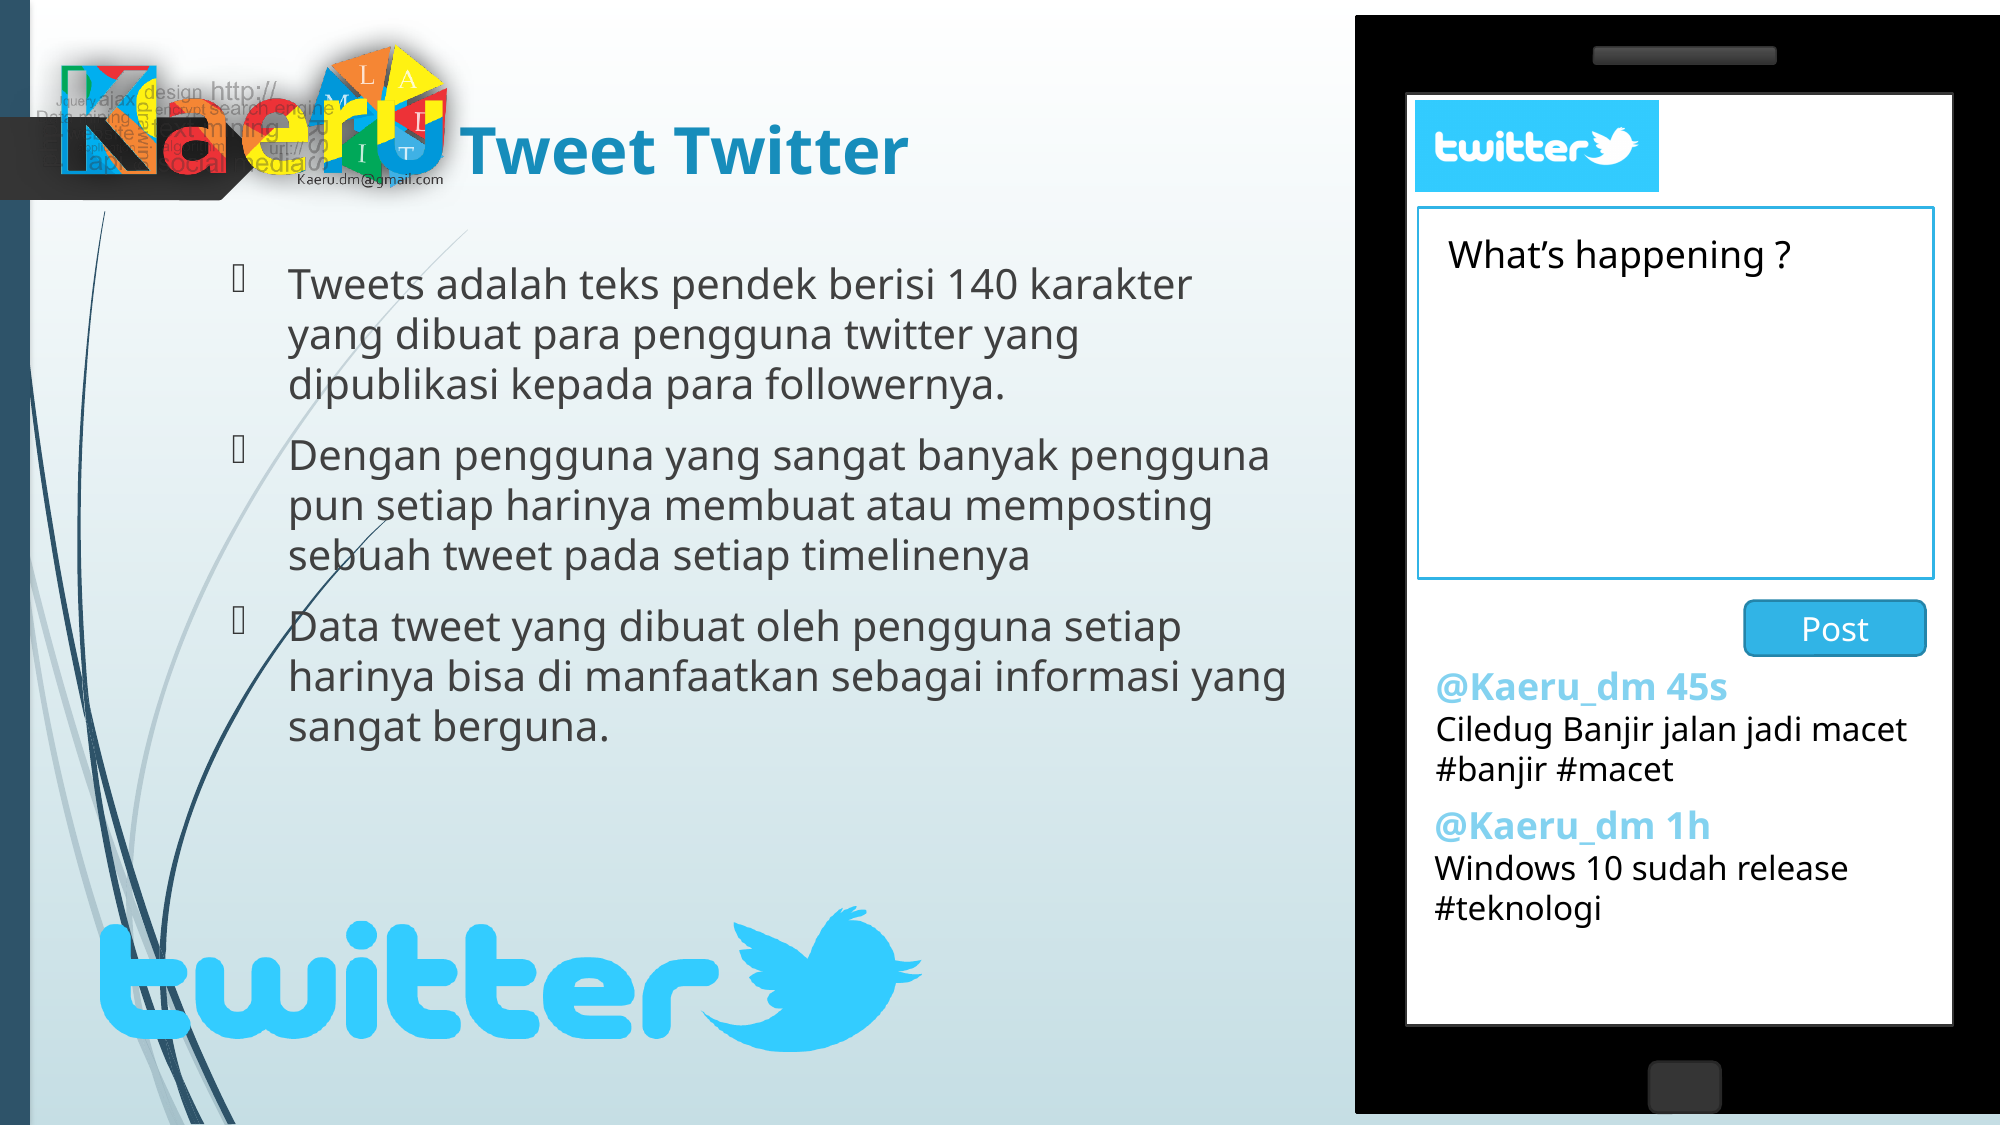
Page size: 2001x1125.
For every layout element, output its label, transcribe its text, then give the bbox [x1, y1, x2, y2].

text_box [1417, 206, 1935, 580]
text_box [1405, 92, 1954, 1027]
list Tweets adalah teks pendek berisi 140 karakter yang dibuat para pengguna twitter yang dipublikasi kepada para followernya. Dengan pengguna yang sangat banyak pengguna pun setiap harinya membuat atau memposting sebuah tweet pada setiap timelinenya Data tweet yang dibuat oleh pengguna setiap harinya bisa di manfaatkan sebagai informasi yang sangat berguna. [216, 249, 1310, 870]
text_box [1355, 15, 2000, 1114]
text_box Post [1743, 599, 1927, 655]
title Tweet Twitter [444, 102, 940, 213]
text_box @Kaeru_dm 1h Windows 10 sudah release #teknologi [1419, 794, 1874, 935]
picture [37, 44, 447, 188]
picture [100, 906, 922, 1052]
text_box [1647, 1060, 1723, 1115]
text_box What’s happening ? [1433, 223, 1807, 284]
text_box [1592, 46, 1777, 65]
picture [1415, 99, 1659, 192]
text_box @Kaeru_dm 45s Ciledug Banjir jalan jadi macet #banjir #macet [1420, 655, 1924, 796]
